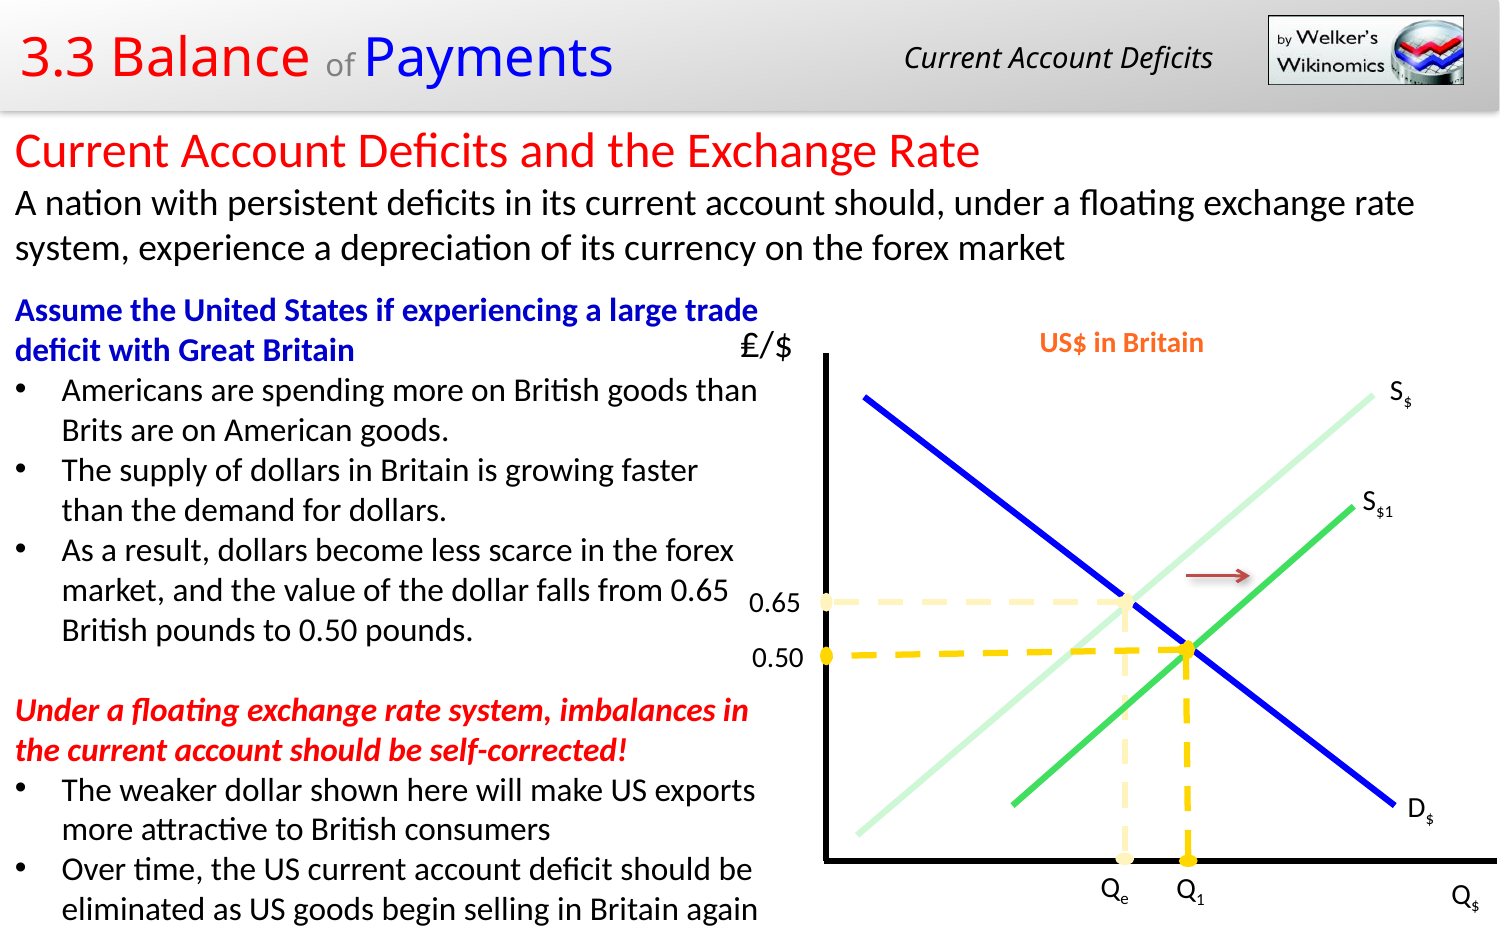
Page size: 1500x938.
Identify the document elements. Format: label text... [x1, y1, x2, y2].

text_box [725, 312, 1500, 919]
picture [1268, 15, 1464, 85]
text_box Current Account Deficits [862, 33, 1256, 81]
text_box Current Account Deficits and the Exchange Rate A nation with persistent deficits in its current account should, under a floating exchange rate system, experience a depreciation of its currency on the forex market [0, 110, 1500, 310]
text_box Assume the United States if experiencing a large trade deficit with Great Britain Americans are spending more on British goods than Brits are on American goods. The supply of dollars in Britain is growing faster than the demand for dollars. As a result, dollars become less scarce in the forex market, and the value of the dollar falls from 0.65 British pounds to 0.50 pounds. Under a floating exchange rate system, imbalances in the current account should be self-corrected! The weaker dollar shown here will make US exports more attractive to British consumers Over time, the US current account deficit should be eliminated as US goods begin selling in Britain again [0, 281, 775, 935]
